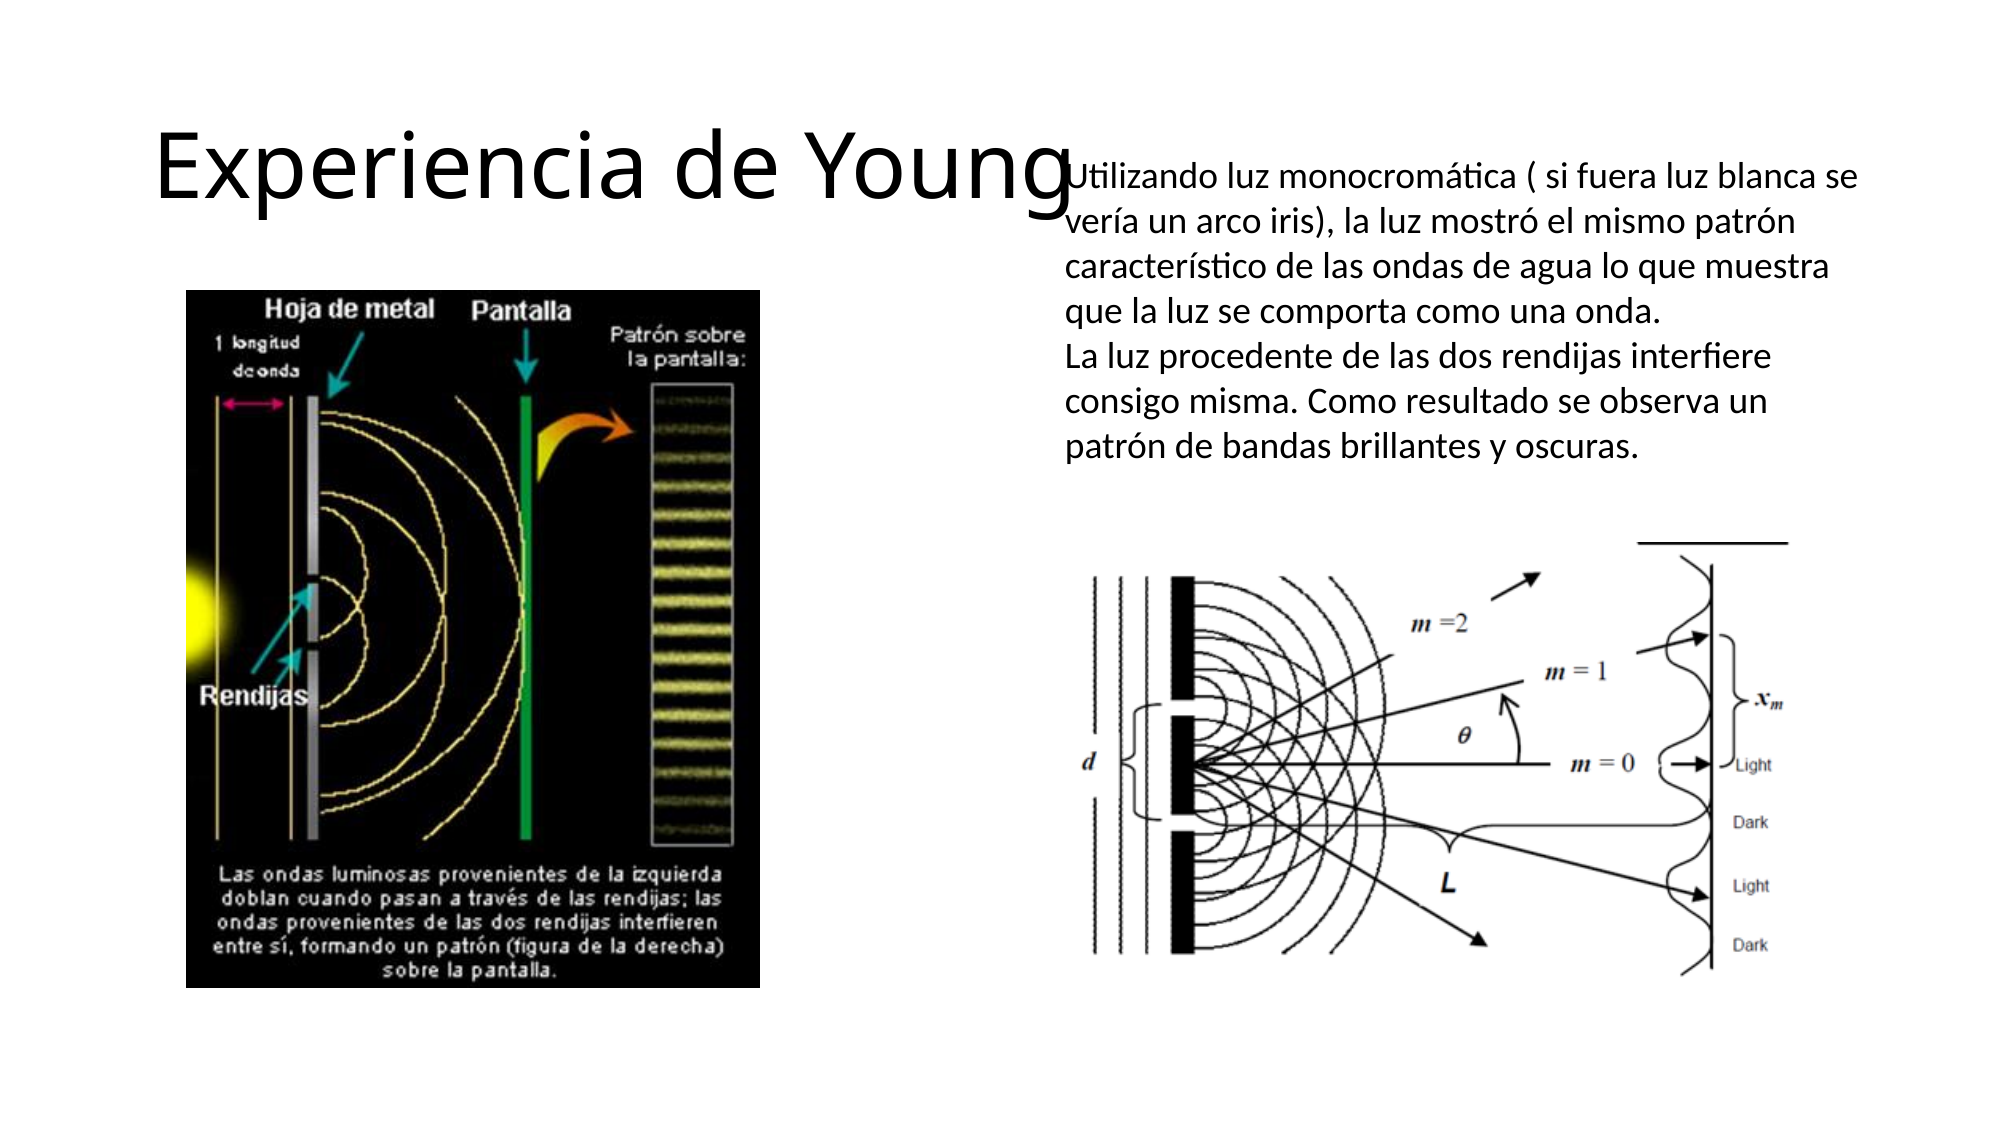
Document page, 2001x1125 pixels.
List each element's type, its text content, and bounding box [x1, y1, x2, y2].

picture [1061, 542, 1801, 988]
text_box Utilizando luz monocromática ( si fuera luz blanca se vería un arco iris), la luz mostró el mismo patrón característico de las ondas de agua lo que muestra que la luz se comporta como una onda. La luz procedente de las dos rendijas interfiere consigo misma. Como resultado se observa un patrón de bandas brillantes y oscuras. [1049, 143, 1888, 474]
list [186, 290, 760, 988]
title Experiencia de Young [137, 59, 1863, 278]
